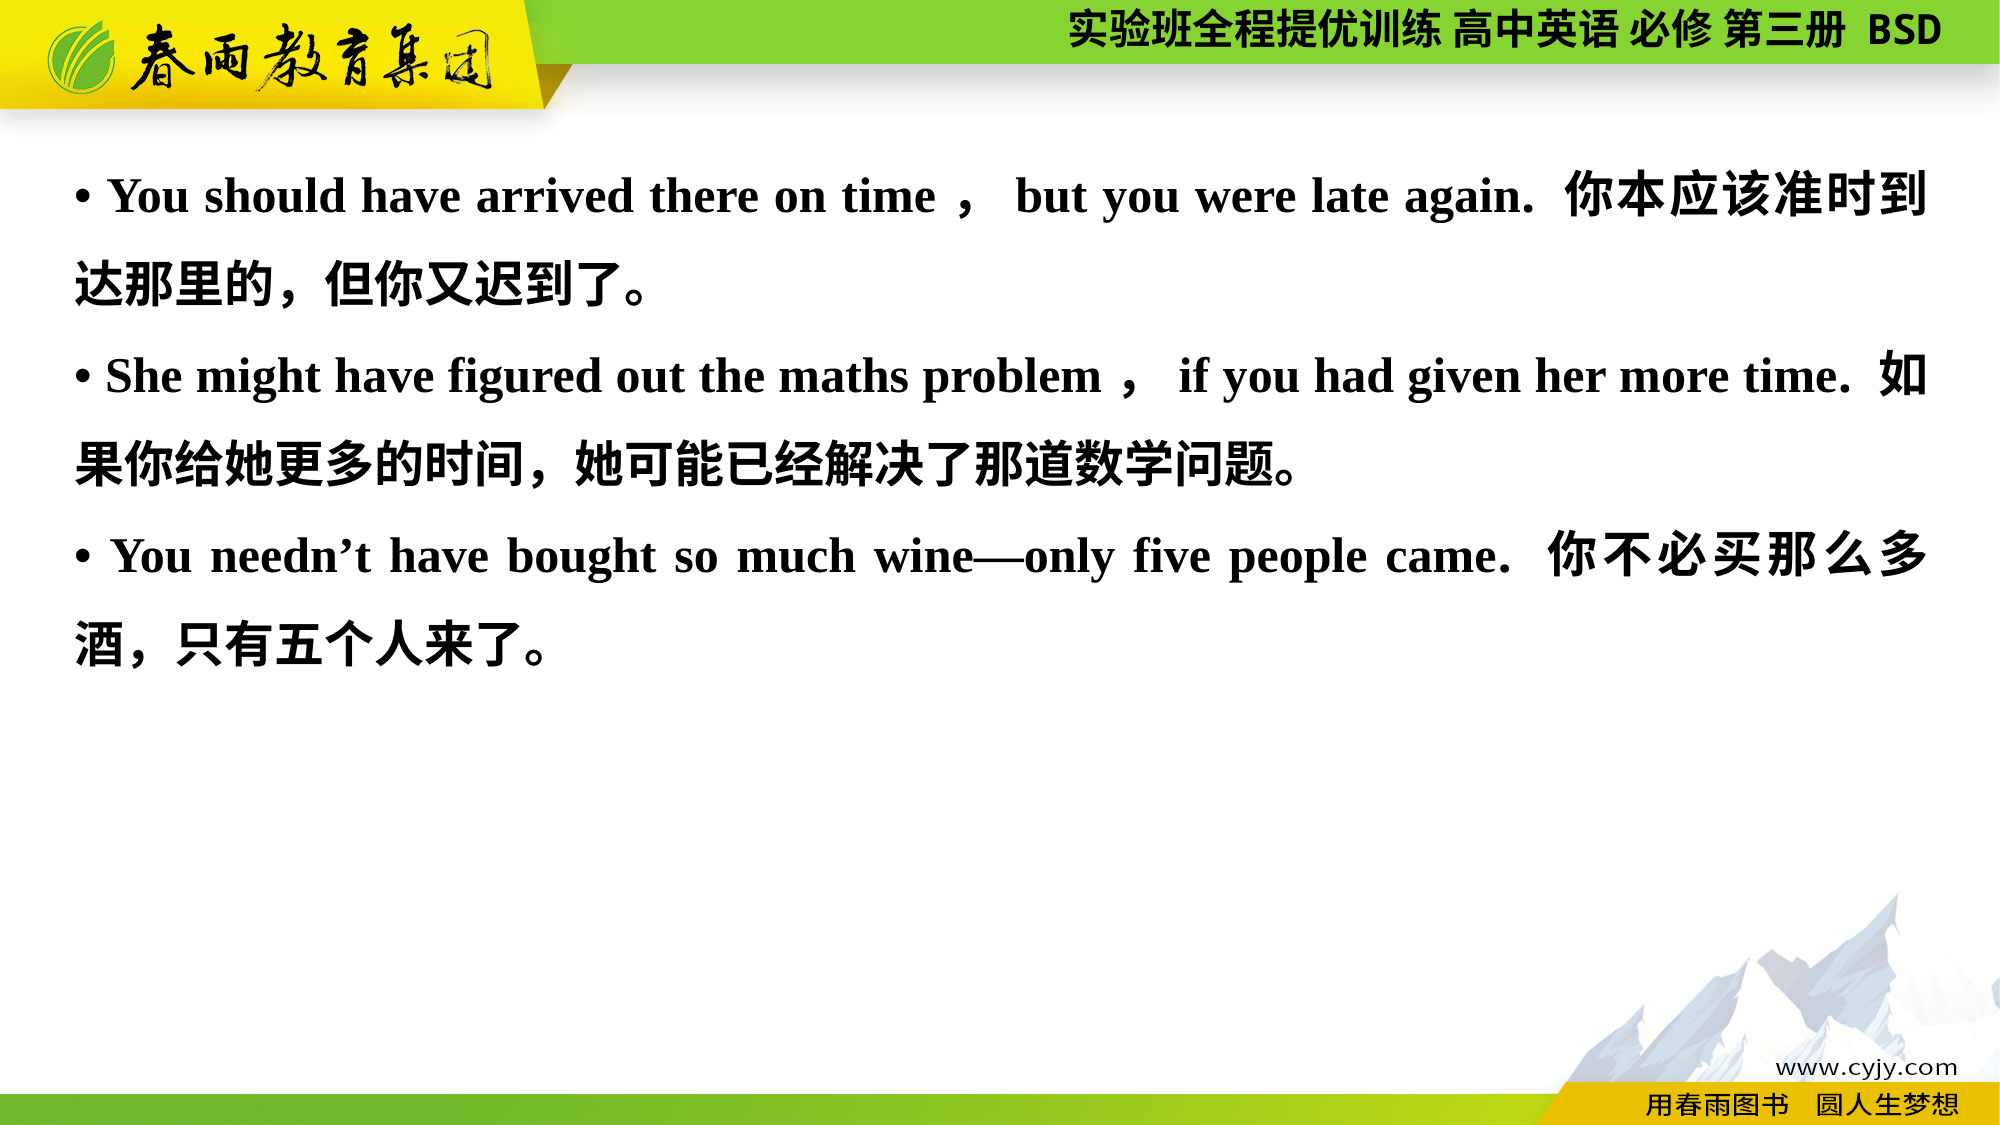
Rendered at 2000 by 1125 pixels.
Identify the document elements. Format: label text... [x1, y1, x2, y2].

list • You should have arrived there on time，but you were late again. 你本应该准时到达那里的，但你又迟到了。 • She might have figured out the maths problem，if you had given her more time. 如果你给她更多的时间，她可能已经解决了那道数学问题。 • You needn’t have bought so much wine—only five people came. 你不必买那么多酒，只有五个人来了。 [59, 125, 1944, 675]
picture [0, 0, 2000, 1125]
